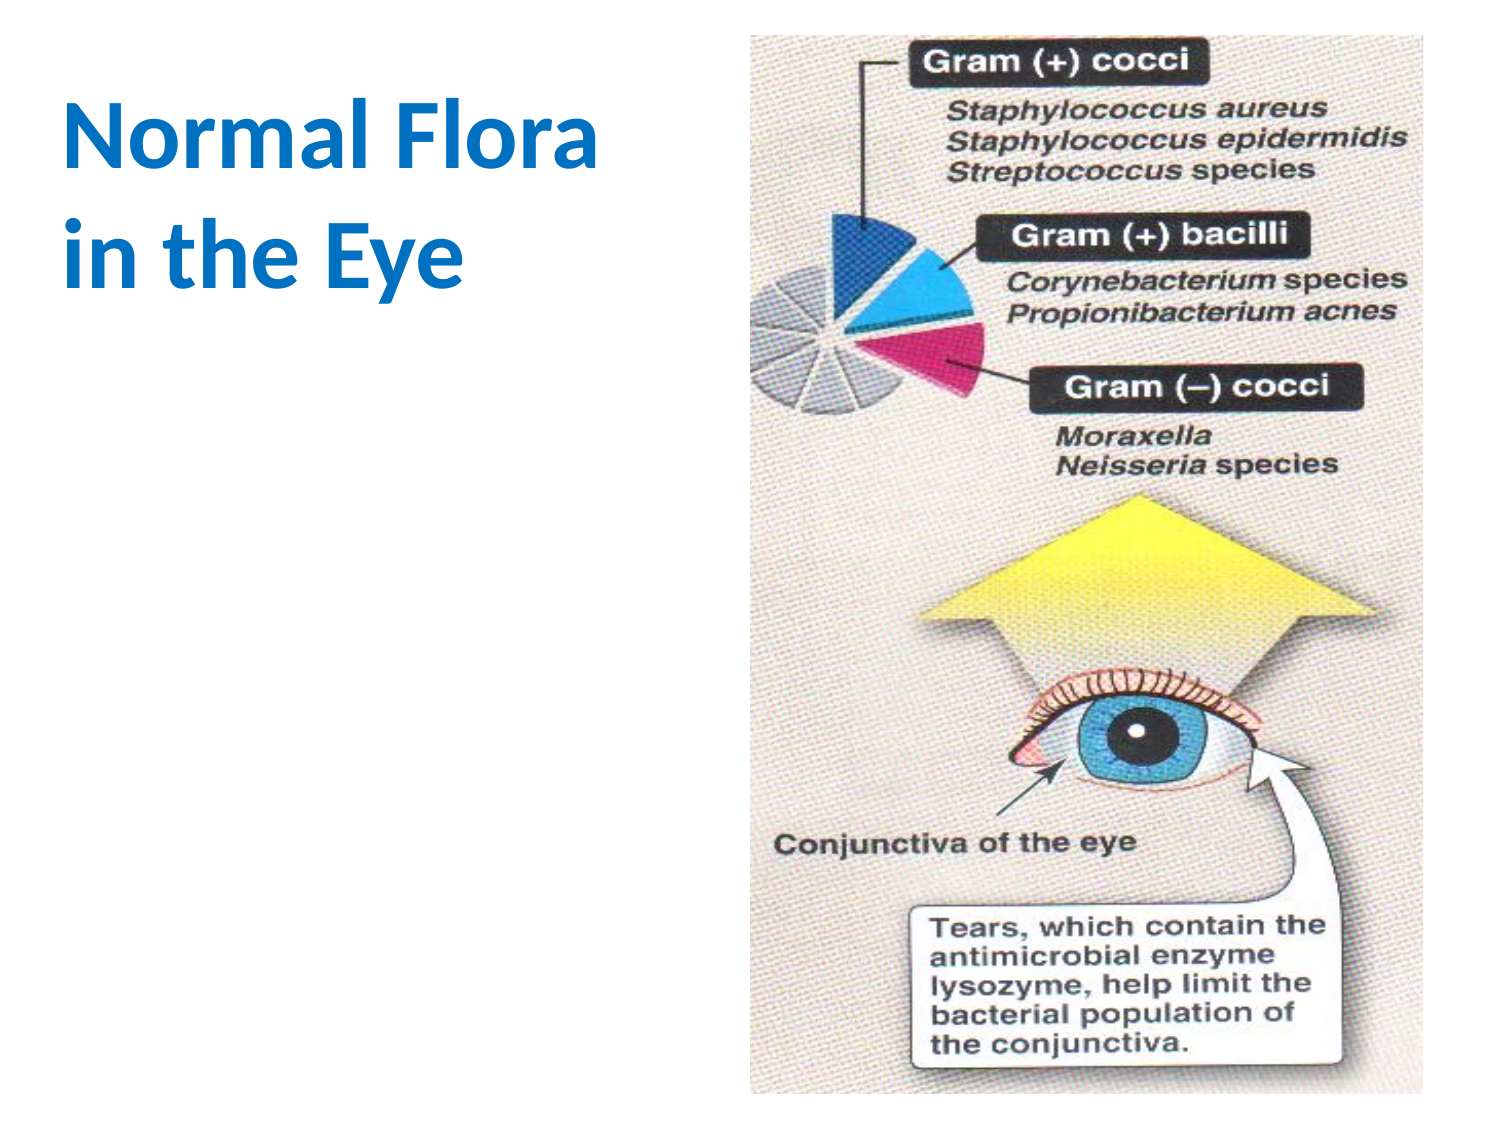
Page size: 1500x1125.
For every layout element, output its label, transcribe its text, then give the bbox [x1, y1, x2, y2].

title Normal Flora in the Eye [46, 70, 633, 317]
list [749, 34, 1424, 1095]
